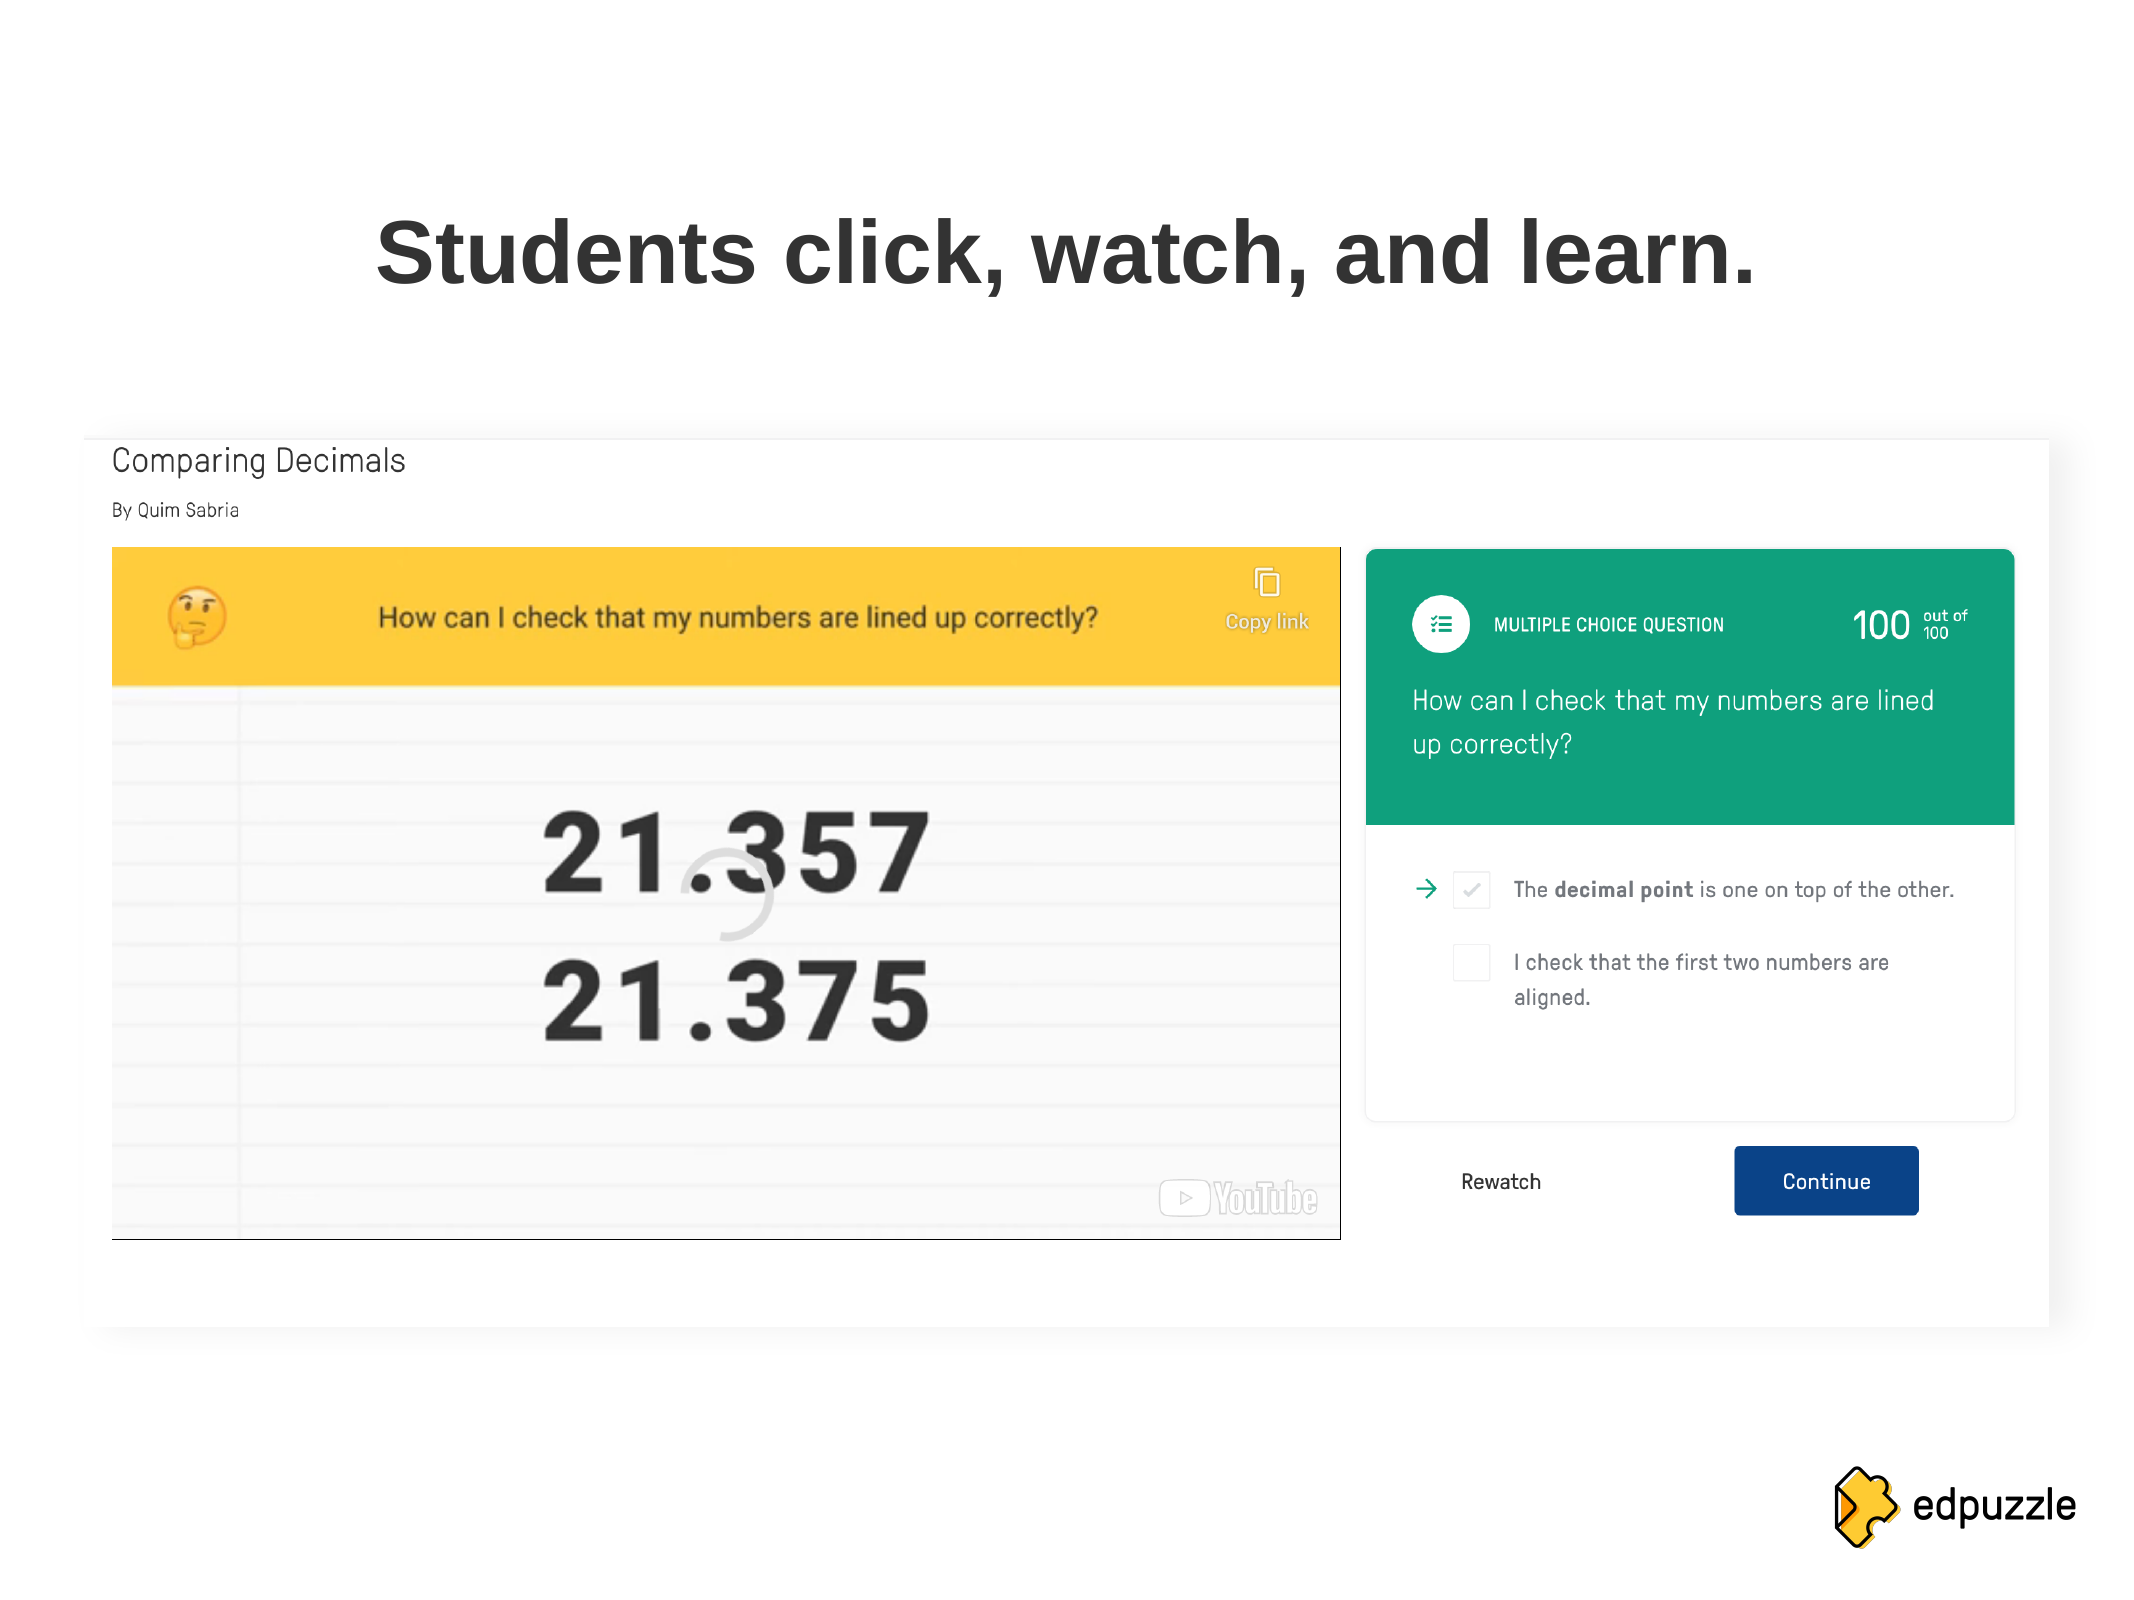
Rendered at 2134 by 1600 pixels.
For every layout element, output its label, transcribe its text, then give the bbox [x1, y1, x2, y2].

text_box Students click, watch, and learn. [367, 185, 1766, 310]
picture [1790, 1432, 2121, 1581]
picture [84, 435, 2050, 1327]
